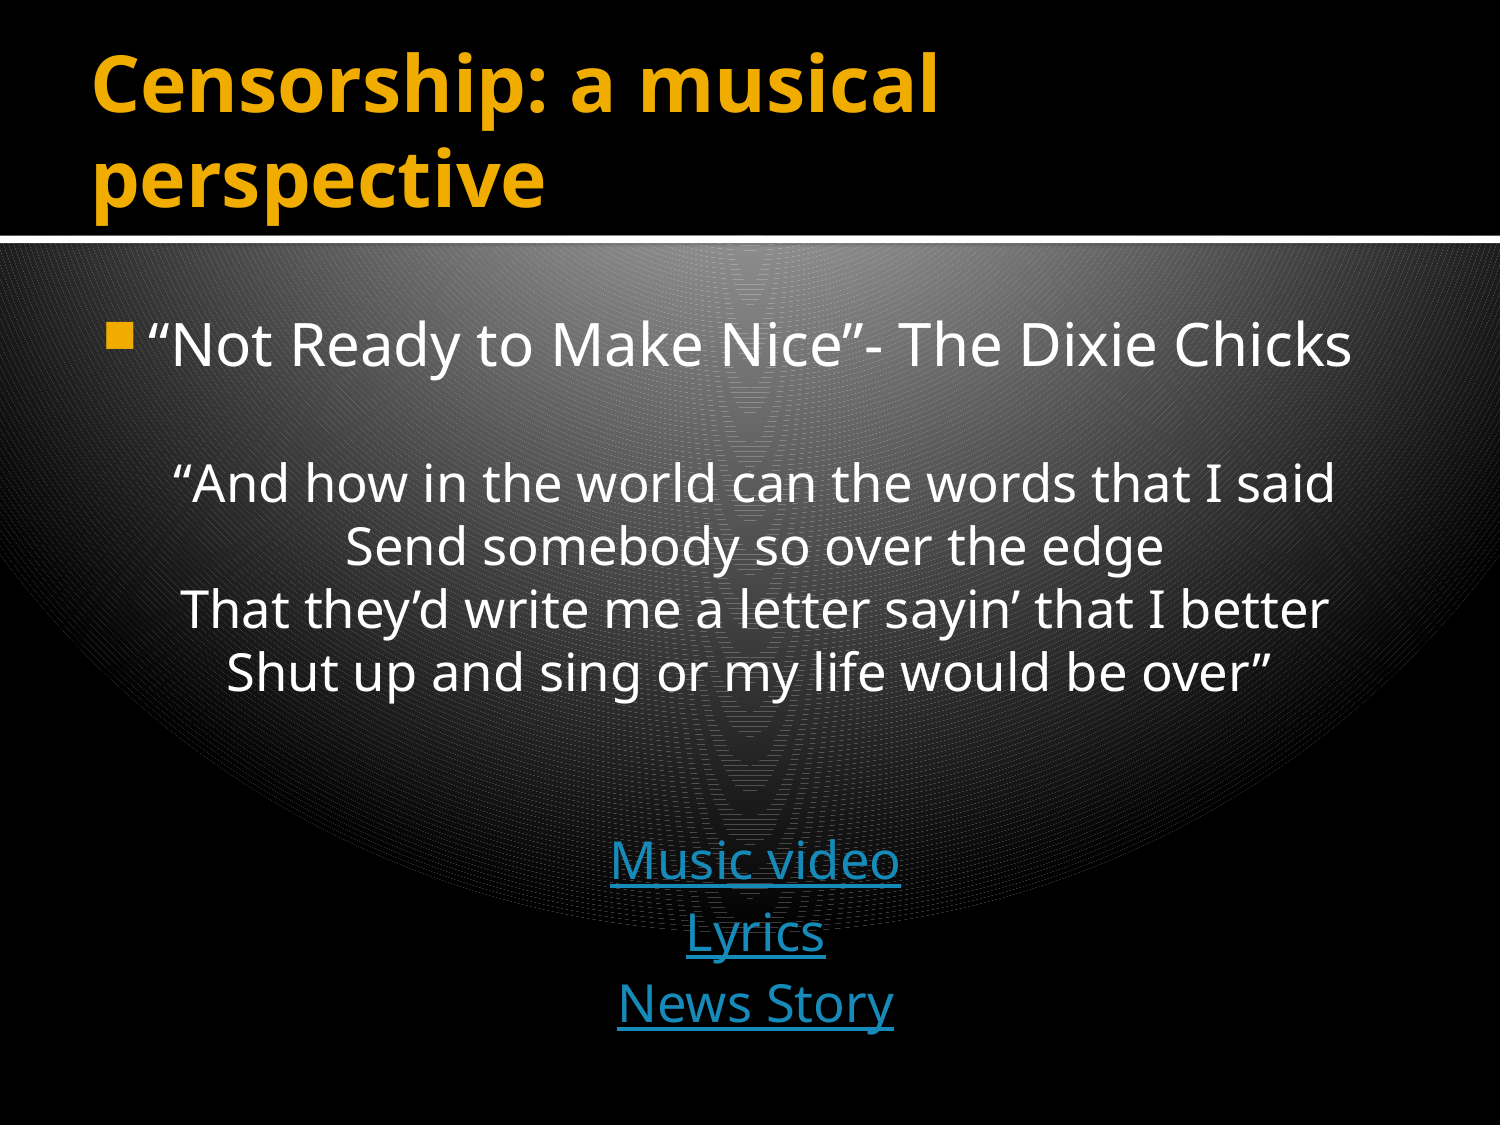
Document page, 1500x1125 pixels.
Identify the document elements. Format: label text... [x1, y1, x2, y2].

title Censorship: a musical perspective [75, 25, 1425, 231]
list “Not Ready to Make Nice”- The Dixie Chicks “And how in the world can the words that I said Send somebody so over the edge That they’d write me a letter sayin’ that I better Shut up and sing or my life would be over” Music video Lyrics News Story [75, 291, 1425, 1050]
